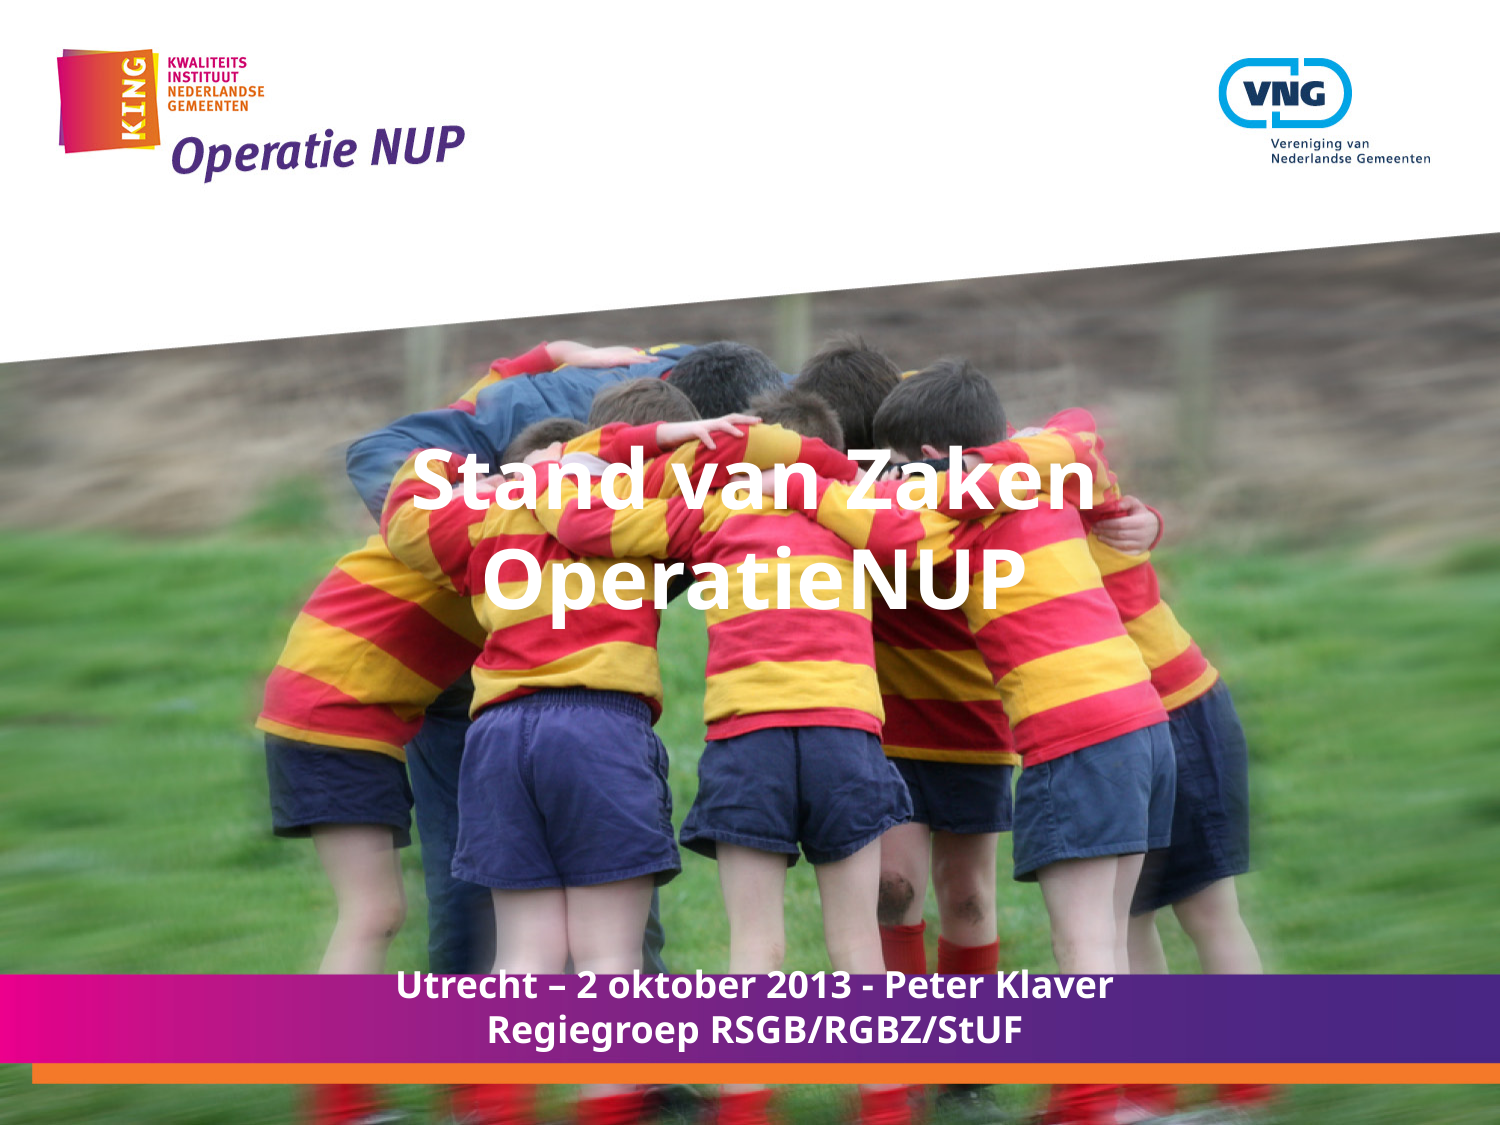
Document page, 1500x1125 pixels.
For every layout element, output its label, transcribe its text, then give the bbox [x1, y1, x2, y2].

title Stand van Zaken OperatieNUP Utrecht – 2 oktober 2013 - Peter Klaver Regiegroep RSGB/RGBZ/StUF [134, 319, 1376, 757]
picture [0, 0, 1500, 1125]
